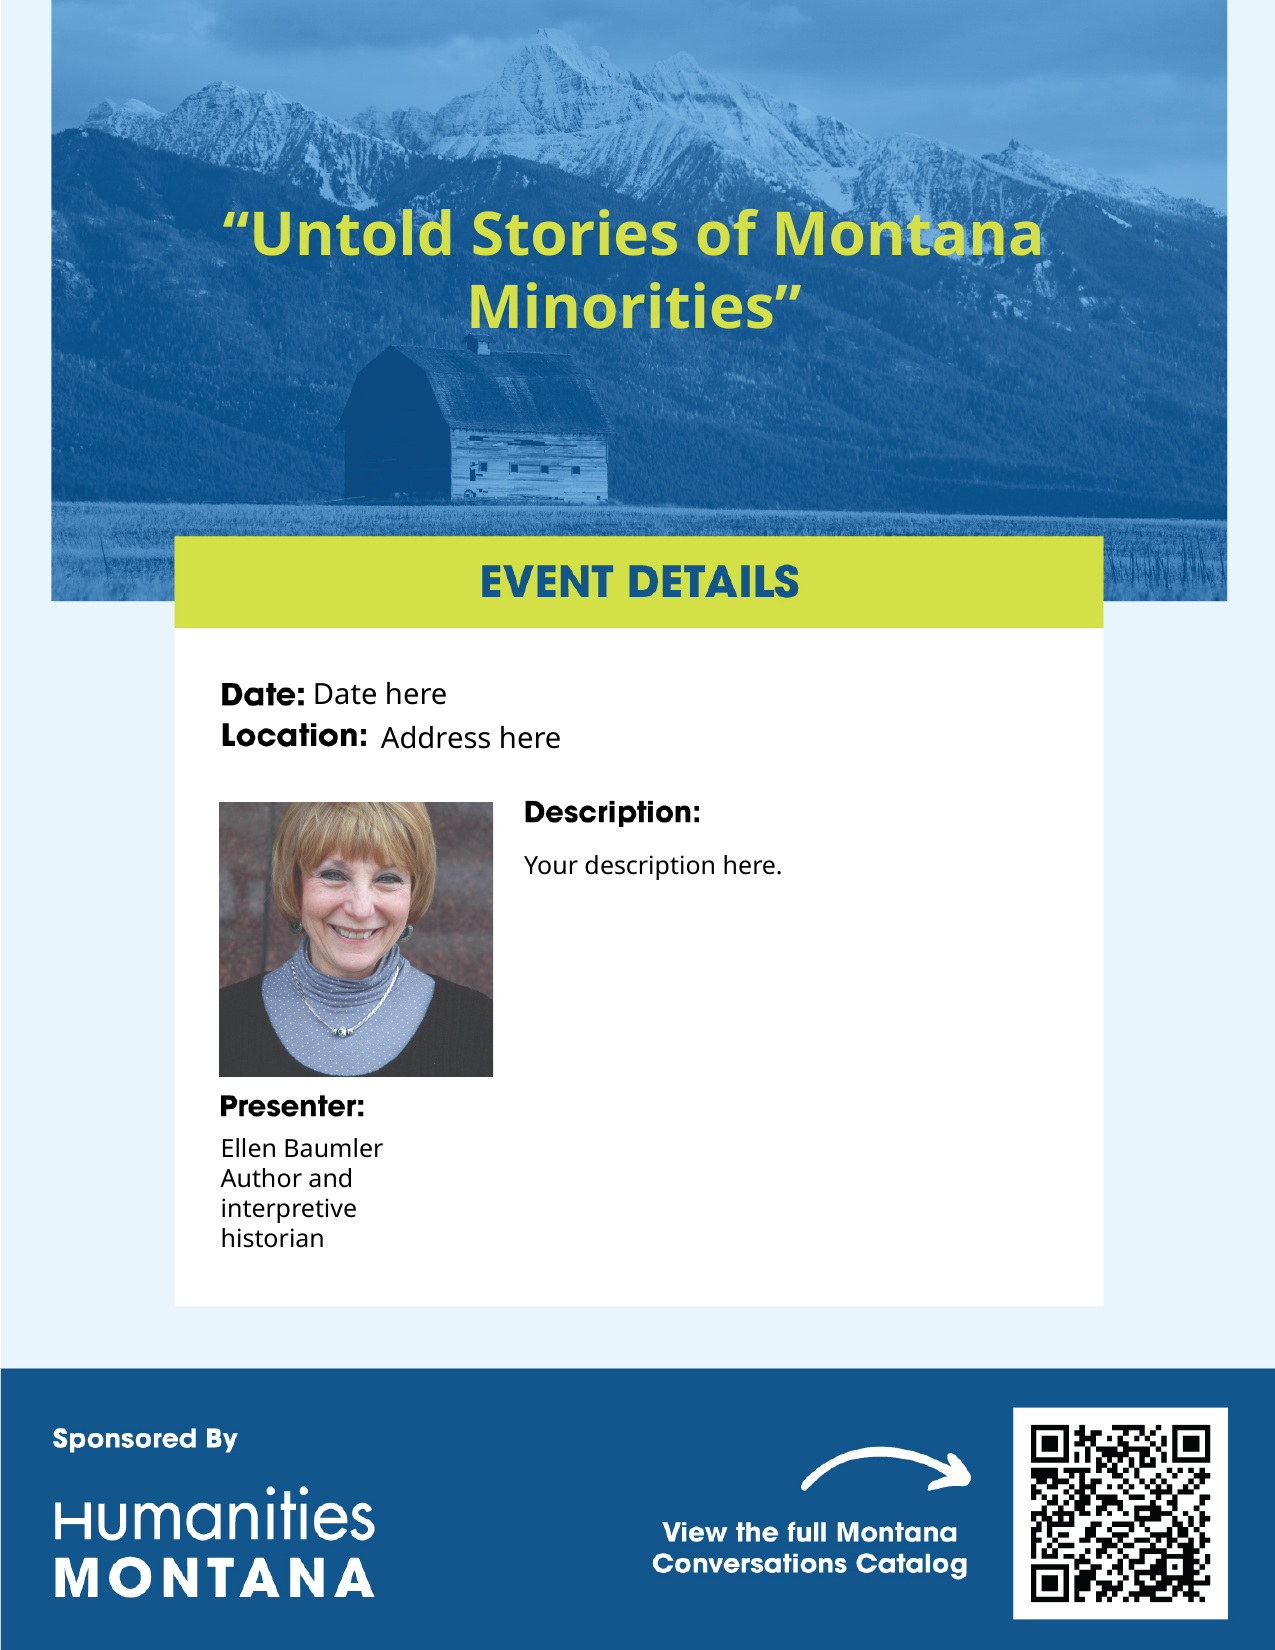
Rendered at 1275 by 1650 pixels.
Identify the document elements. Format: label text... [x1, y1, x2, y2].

text_box [169, 132, 1099, 166]
text_box Ellen Baumler Author and interpretive historian [205, 1117, 480, 1268]
text_box Your description here. [509, 834, 1033, 895]
text_box “Untold Stories of Montana Minorities” [169, 180, 1099, 356]
text_box [159, 166, 1099, 233]
text_box Date here [297, 660, 932, 726]
picture [0, 0, 1275, 1650]
text_box Address here [365, 704, 1233, 770]
